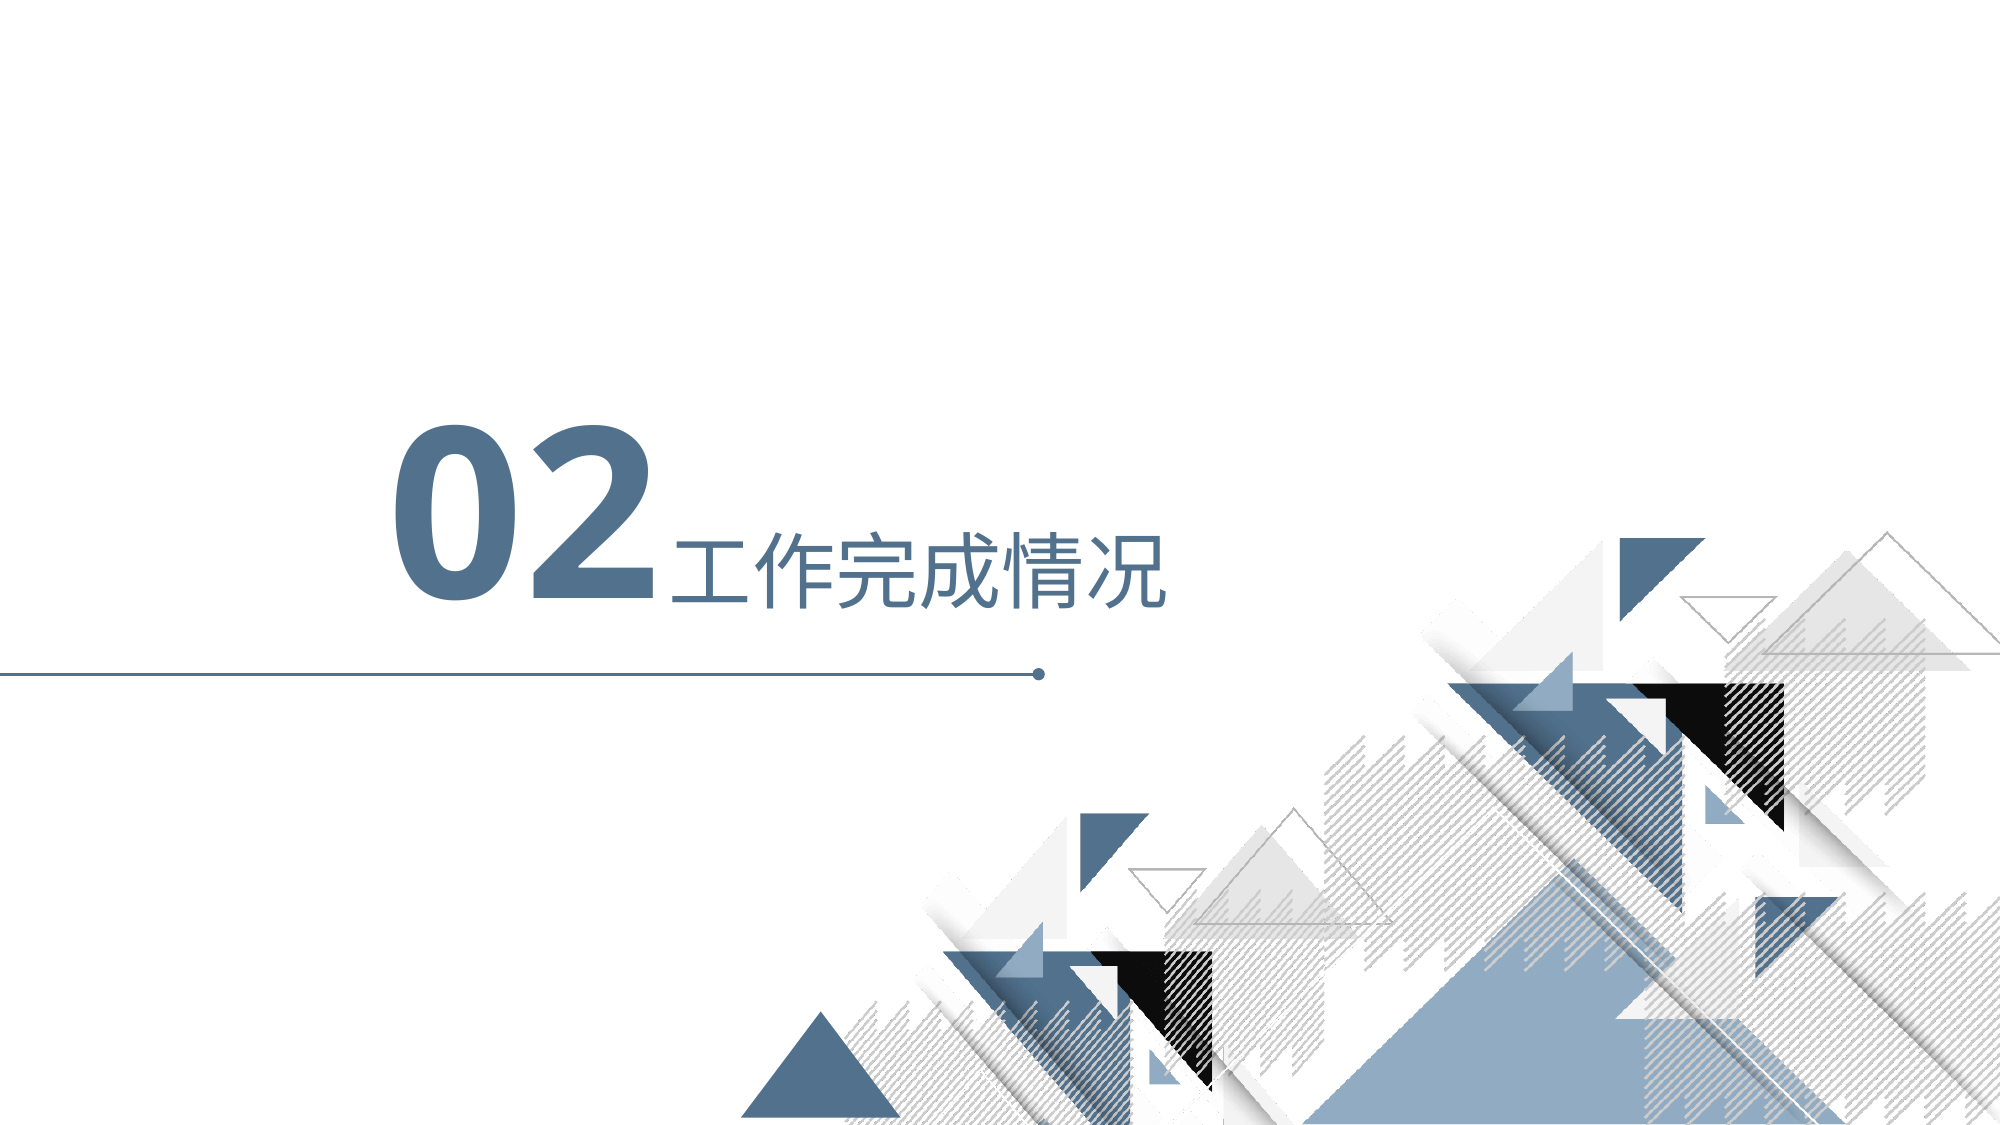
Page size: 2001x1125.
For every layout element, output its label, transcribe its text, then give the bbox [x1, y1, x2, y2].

text_box 工作完成情况 [653, 481, 1234, 627]
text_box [716, 531, 2000, 1125]
text_box 02 [387, 359, 662, 647]
